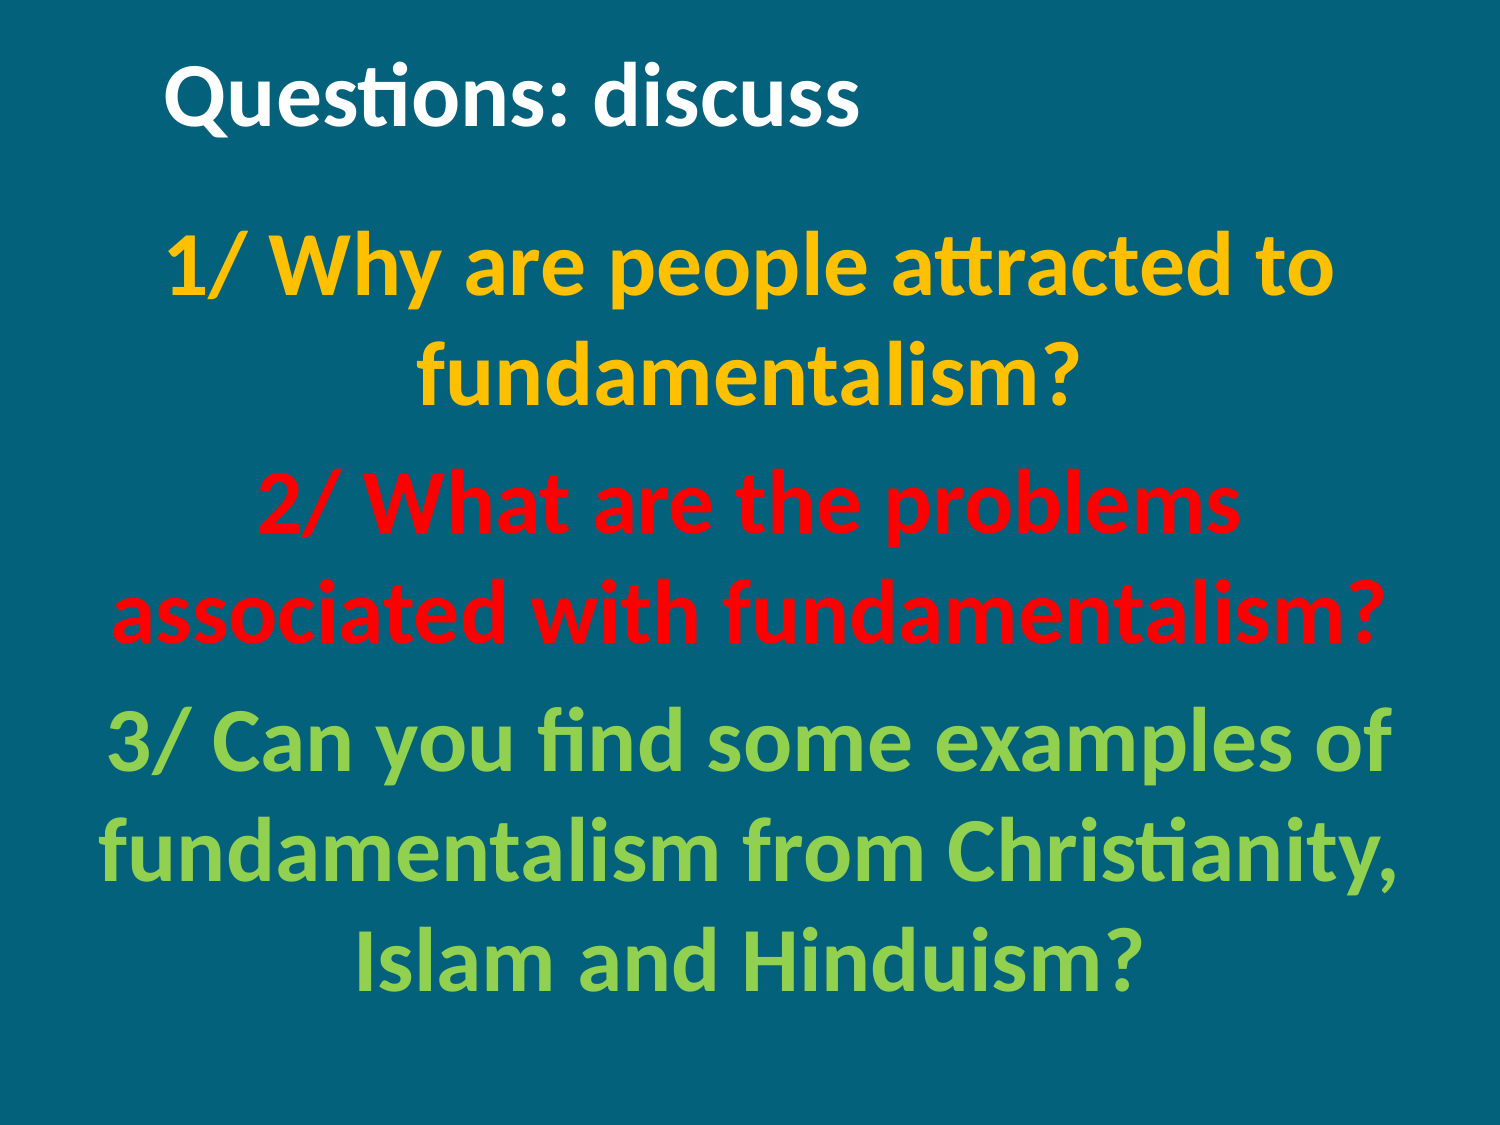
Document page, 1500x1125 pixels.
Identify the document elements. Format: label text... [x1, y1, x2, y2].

title Questions: discuss [75, 19, 951, 161]
list 1/ Why are people attracted to fundamentalism? 2/ What are the problems associated with fundamentalism? 3/ Can you find some examples of fundamentalism from Christianity, Islam and Hinduism? [75, 196, 1425, 1005]
